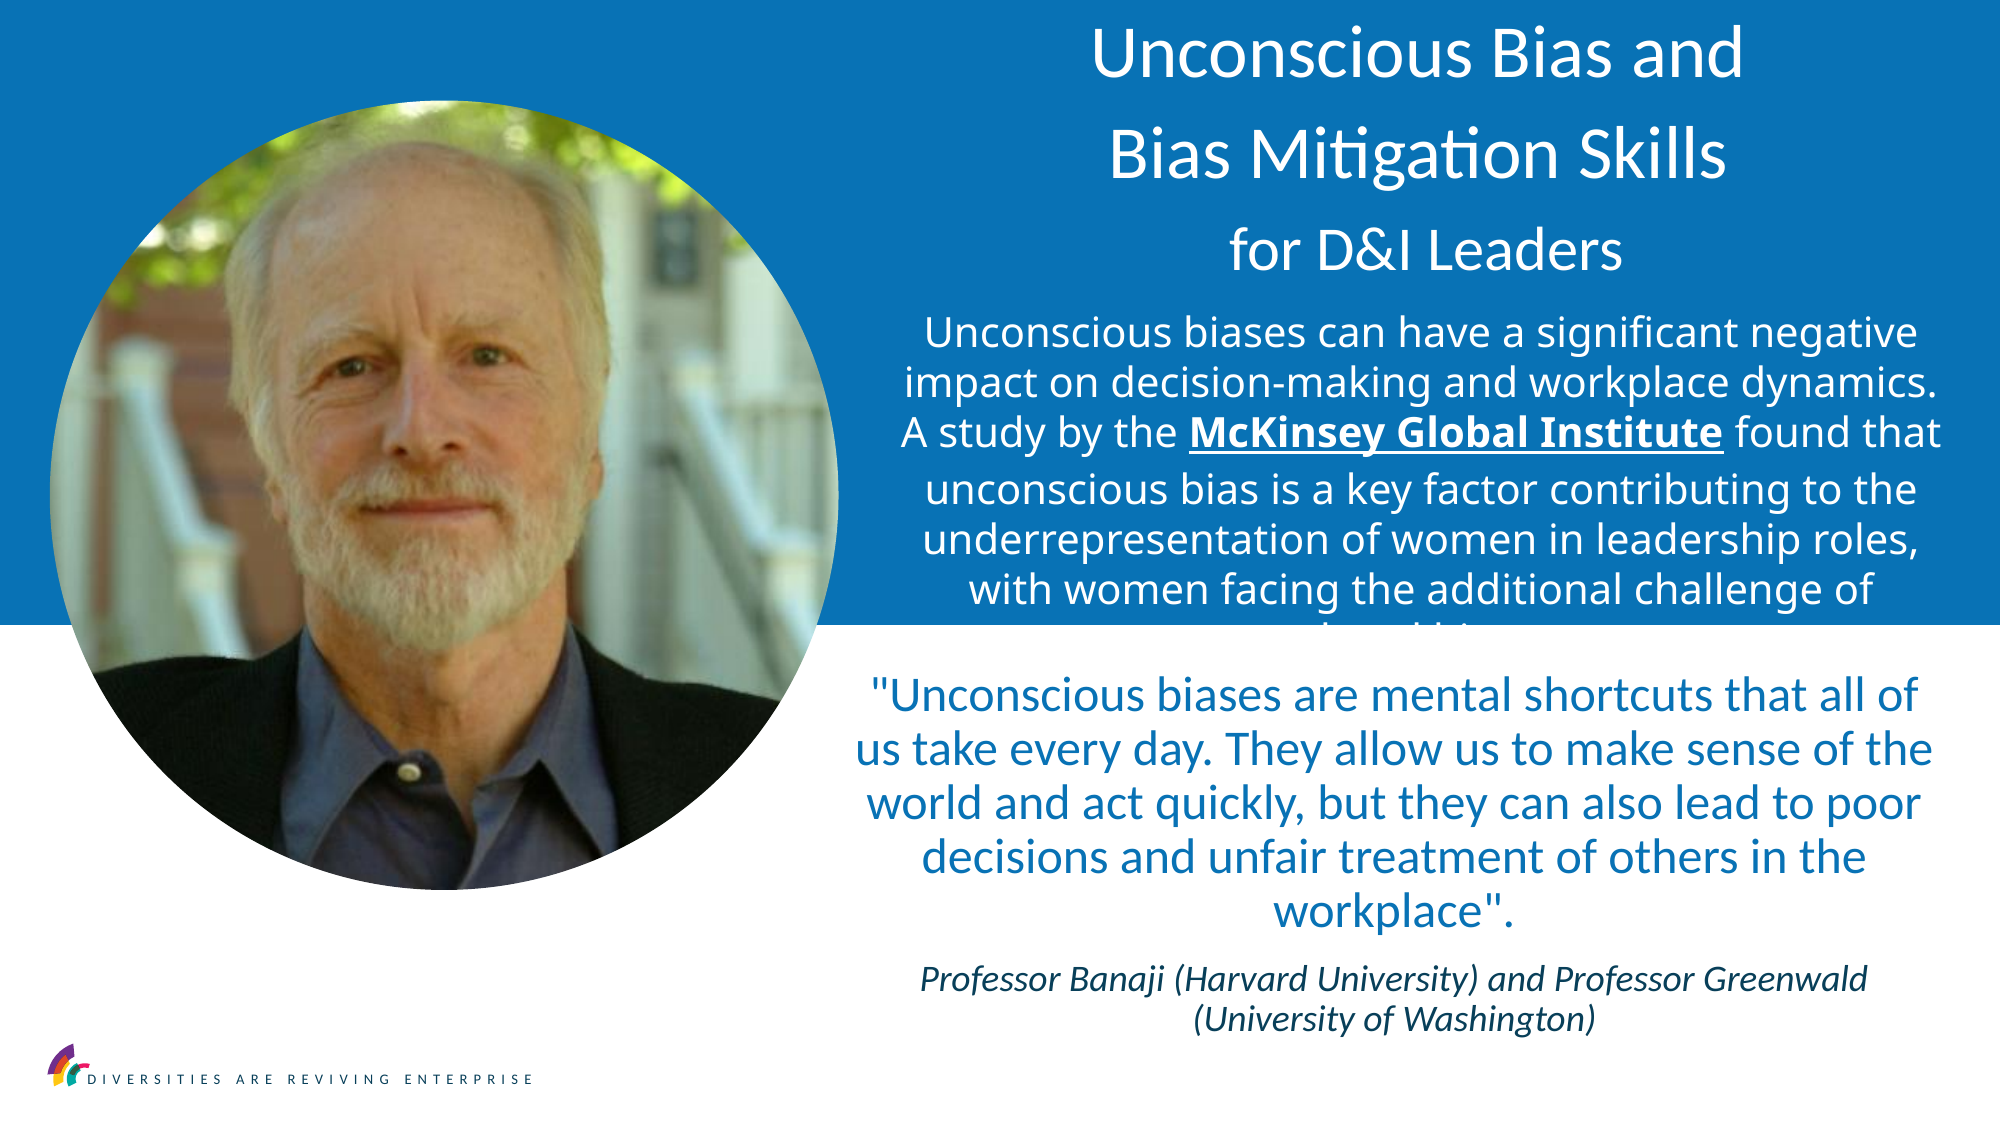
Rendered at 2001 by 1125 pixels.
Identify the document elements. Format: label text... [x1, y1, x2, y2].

list "Unconscious biases are mental shortcuts that all of us take every day. They allow us to make sense of the world and act quickly, but they can also lead to poor decisions and unfair treatment of others in the workplace". Professor Banaji (Harvard University) and Professor Greenwald (University of Washington) [838, 660, 1951, 1102]
list Unconscious Bias and Bias Mitigation Skills for D&I Leaders [839, 121, 2000, 277]
picture [49, 100, 839, 890]
text_box Unconscious biases can have a significant negative impact on decision-making and workplace dynamics. A study by the McKinsey Global Institute found that unconscious bias is a key factor contributing to the underrepresentation of women in leadership roles, with women facing the additional challenge of cultural biases. [876, 298, 1966, 671]
